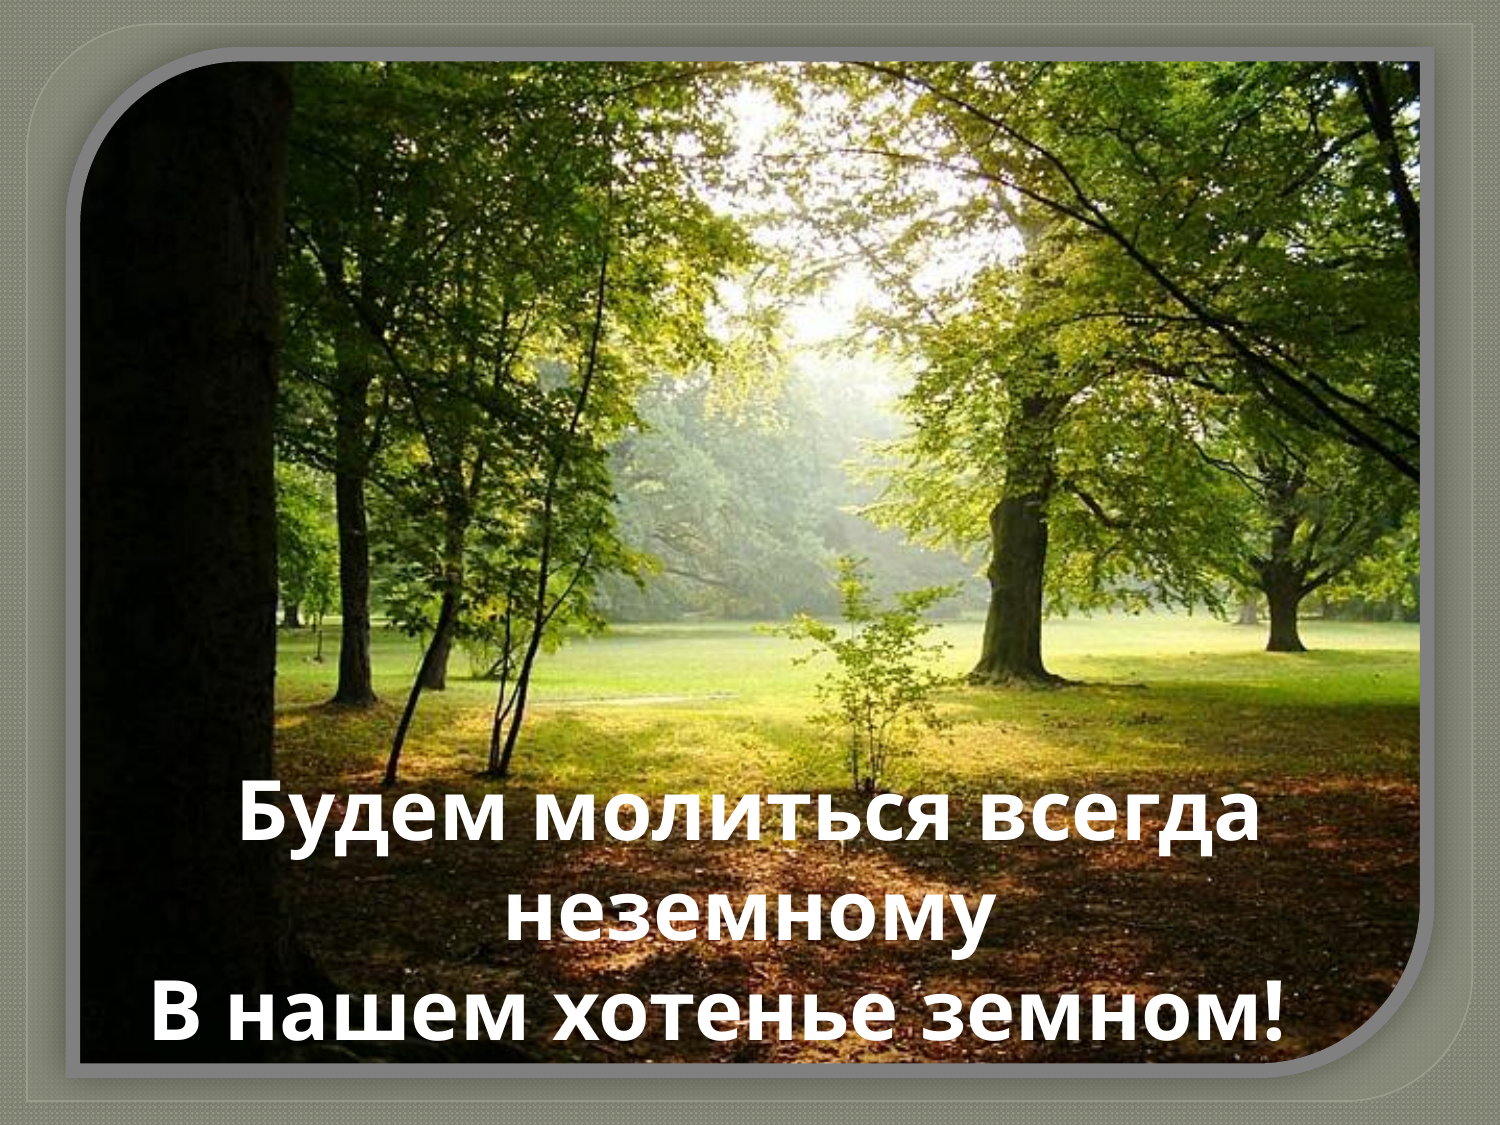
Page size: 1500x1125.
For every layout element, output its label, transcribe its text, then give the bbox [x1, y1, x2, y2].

text_box Будем молиться всегда неземному В нашем хотенье земном! [1434, 750, 1438, 1065]
picture [72, 53, 1428, 1071]
text_box Будем молиться всегда неземному В нашем хотенье земном! [62, 750, 66, 1065]
